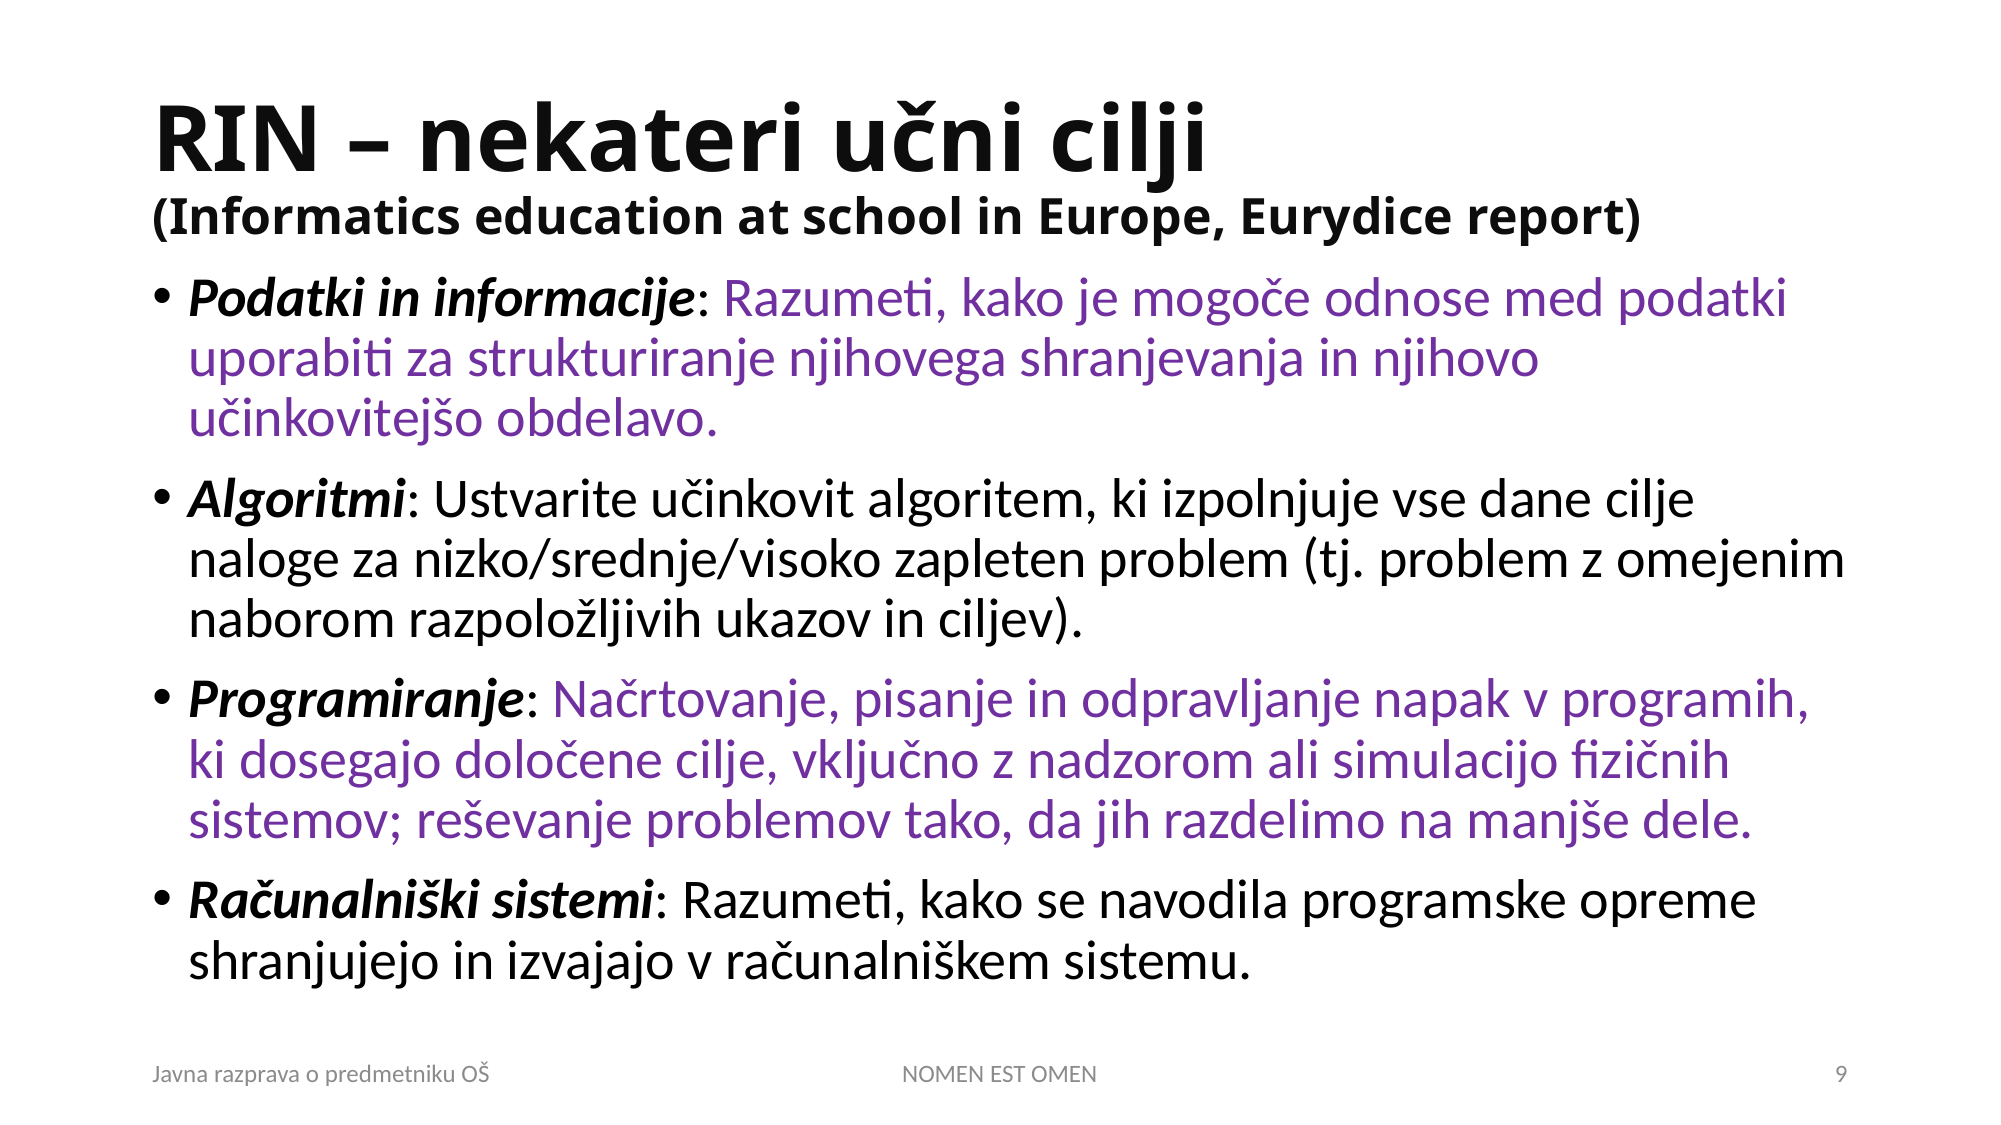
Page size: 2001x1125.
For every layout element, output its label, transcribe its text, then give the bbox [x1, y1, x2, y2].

slide_number Javna razprava o predmetniku OŠ [137, 1042, 588, 1103]
footer NOMEN EST OMEN [662, 1042, 1338, 1103]
slide_number 9 [1412, 1042, 1863, 1103]
list Podatki in informacije: Razumeti, kako je mogoče odnose med podatki uporabiti za strukturiranje njihovega shranjevanja in njihovo učinkovitejšo obdelavo. Algoritmi: Ustvarite učinkovit algoritem, ki izpolnjuje vse dane cilje naloge za nizko/srednje/visoko zapleten problem (tj. problem z omejenim naborom razpoložljivih ukazov in ciljev). Programiranje: Načrtovanje, pisanje in odpravljanje napak v programih, ki dosegajo določene cilje, vključno z nadzorom ali simulacijo fizičnih sistemov; reševanje problemov tako, da jih razdelimo na manjše dele. Računalniški sistemi: Razumeti, kako se navodila programske opreme shranjujejo in izvajajo v računalniškem sistemu. [137, 260, 1863, 1014]
title RIN – nekateri učni cilji (Informatics education at school in Europe, Eurydice report) [137, 59, 1863, 260]
